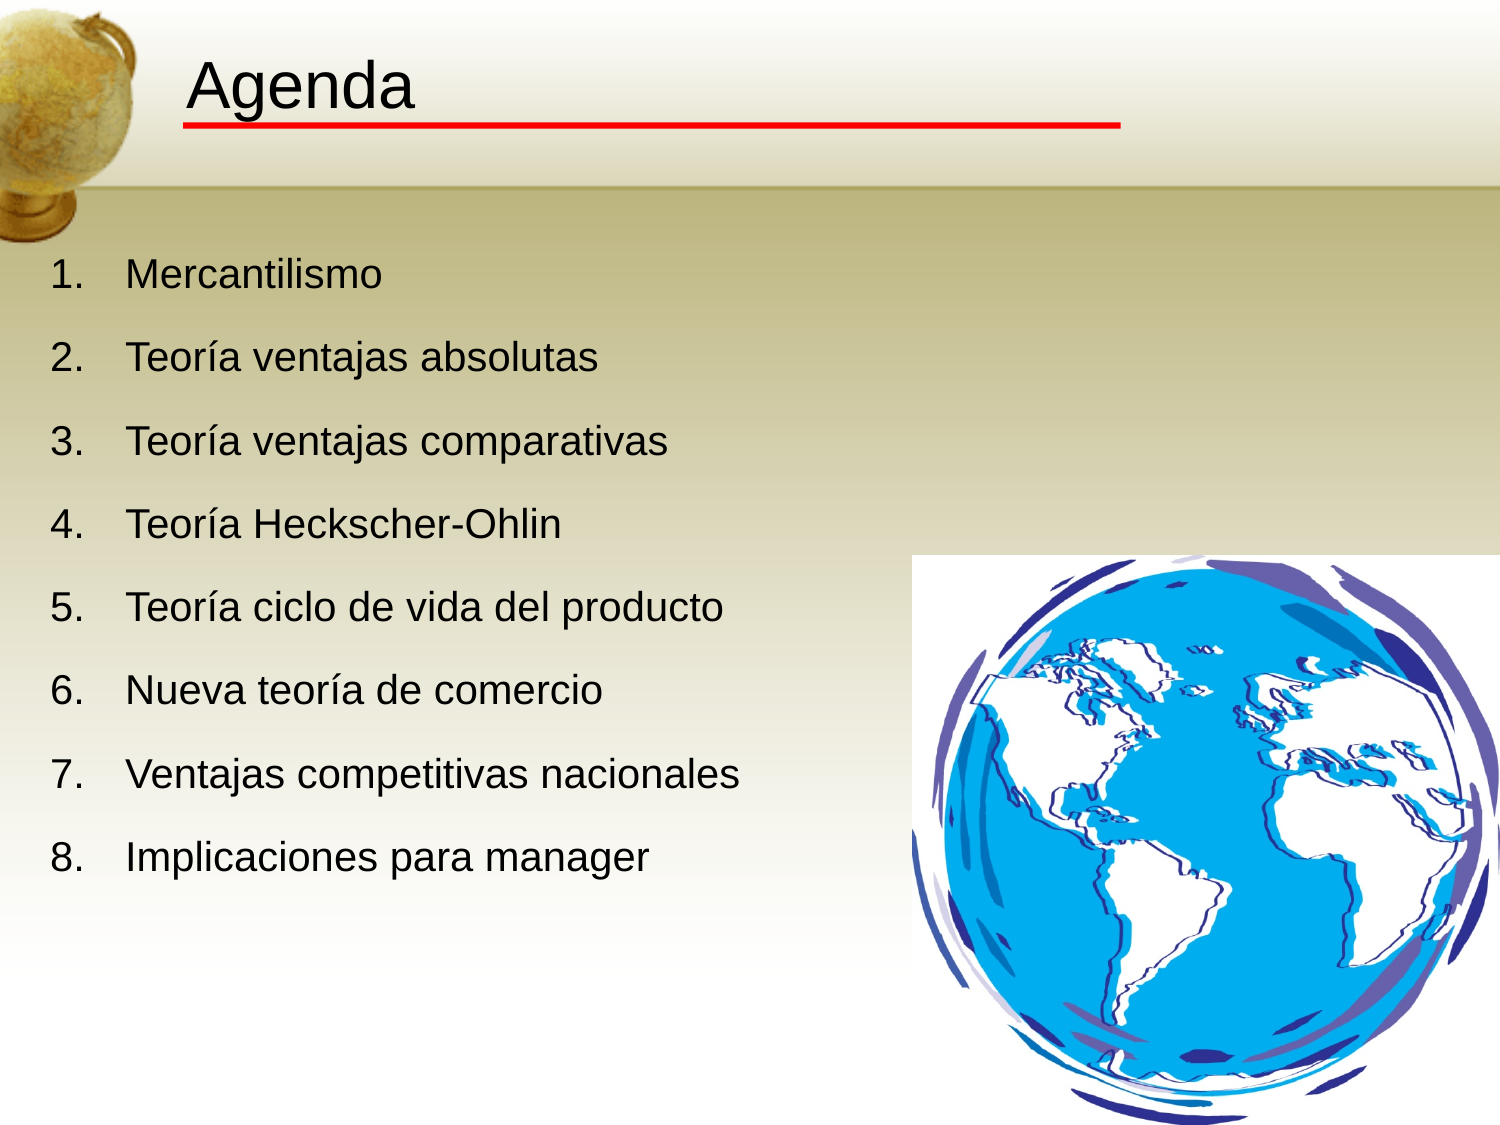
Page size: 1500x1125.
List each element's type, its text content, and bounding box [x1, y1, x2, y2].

list Mercantilismo Teoría ventajas absolutas Teoría ventajas comparativas Teoría Heckscher-Ohlin Teoría ciclo de vida del producto Nueva teoría de comercio Ventajas competitivas nacionales Implicaciones para manager [34, 213, 1500, 1018]
title Agenda [170, 36, 1436, 130]
picture [0, 0, 1500, 1125]
